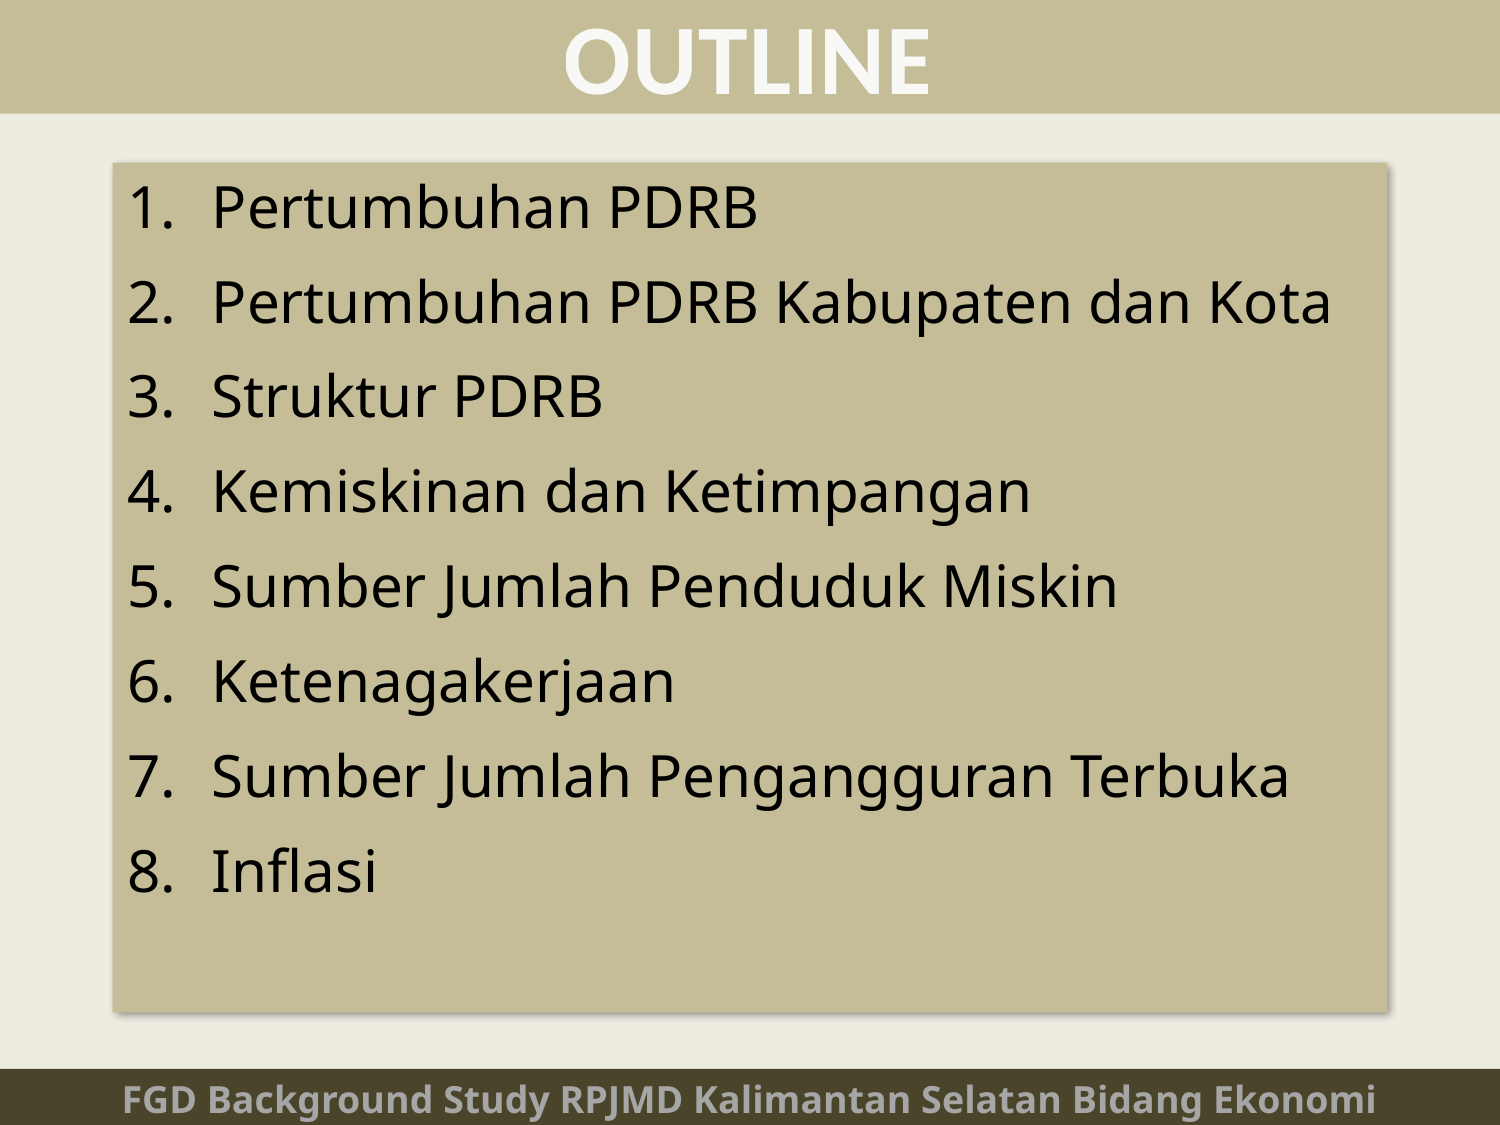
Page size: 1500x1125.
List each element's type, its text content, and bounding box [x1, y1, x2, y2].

text_box FGD Background Study RPJMD Kalimantan Selatan Bidang Ekonomi [0, 1068, 1500, 1125]
text_box OUTLINE [0, 0, 1500, 116]
subtitle Pertumbuhan PDRB Pertumbuhan PDRB Kabupaten dan Kota Struktur PDRB Kemiskinan dan Ketimpangan Sumber Jumlah Penduduk Miskin Ketenagakerjaan Sumber Jumlah Pengangguran Terbuka Inflasi [112, 162, 1388, 1013]
